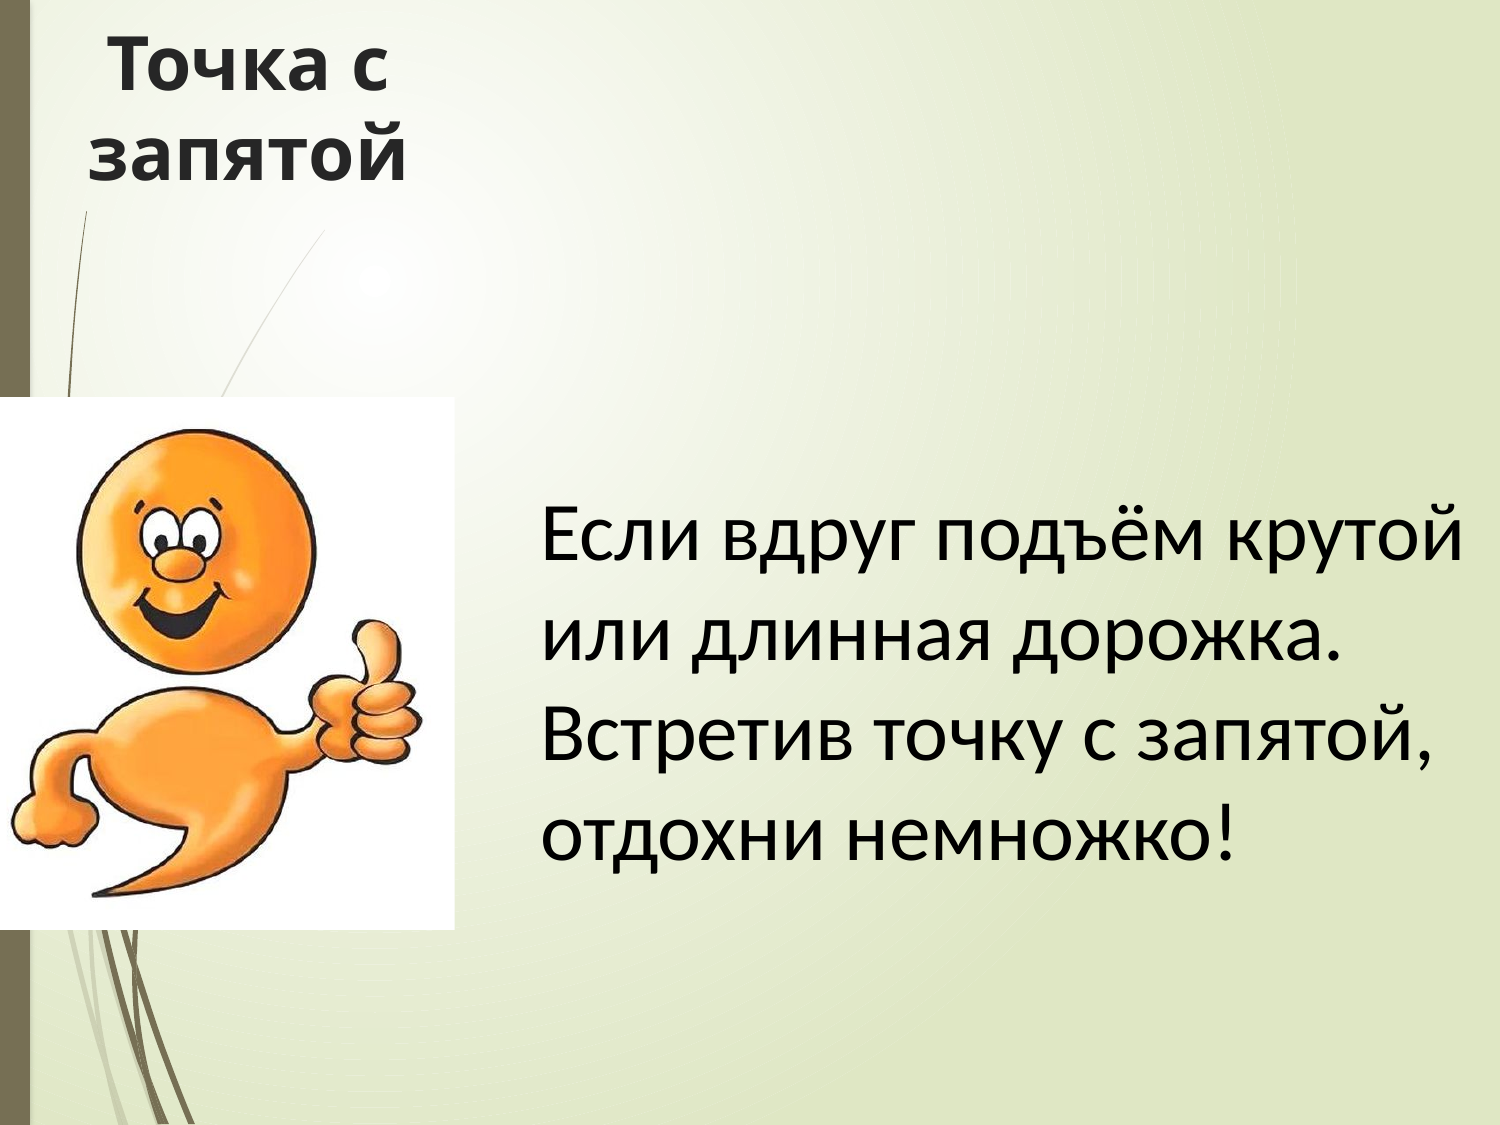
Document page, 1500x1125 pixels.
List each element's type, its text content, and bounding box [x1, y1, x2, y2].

text_box Если вдруг подъём крутой или длинная дорожка. Встретив точку с запятой, отдохни немножко! [525, 470, 1500, 885]
title Точка с запятой [41, 42, 456, 204]
picture [0, 396, 455, 930]
